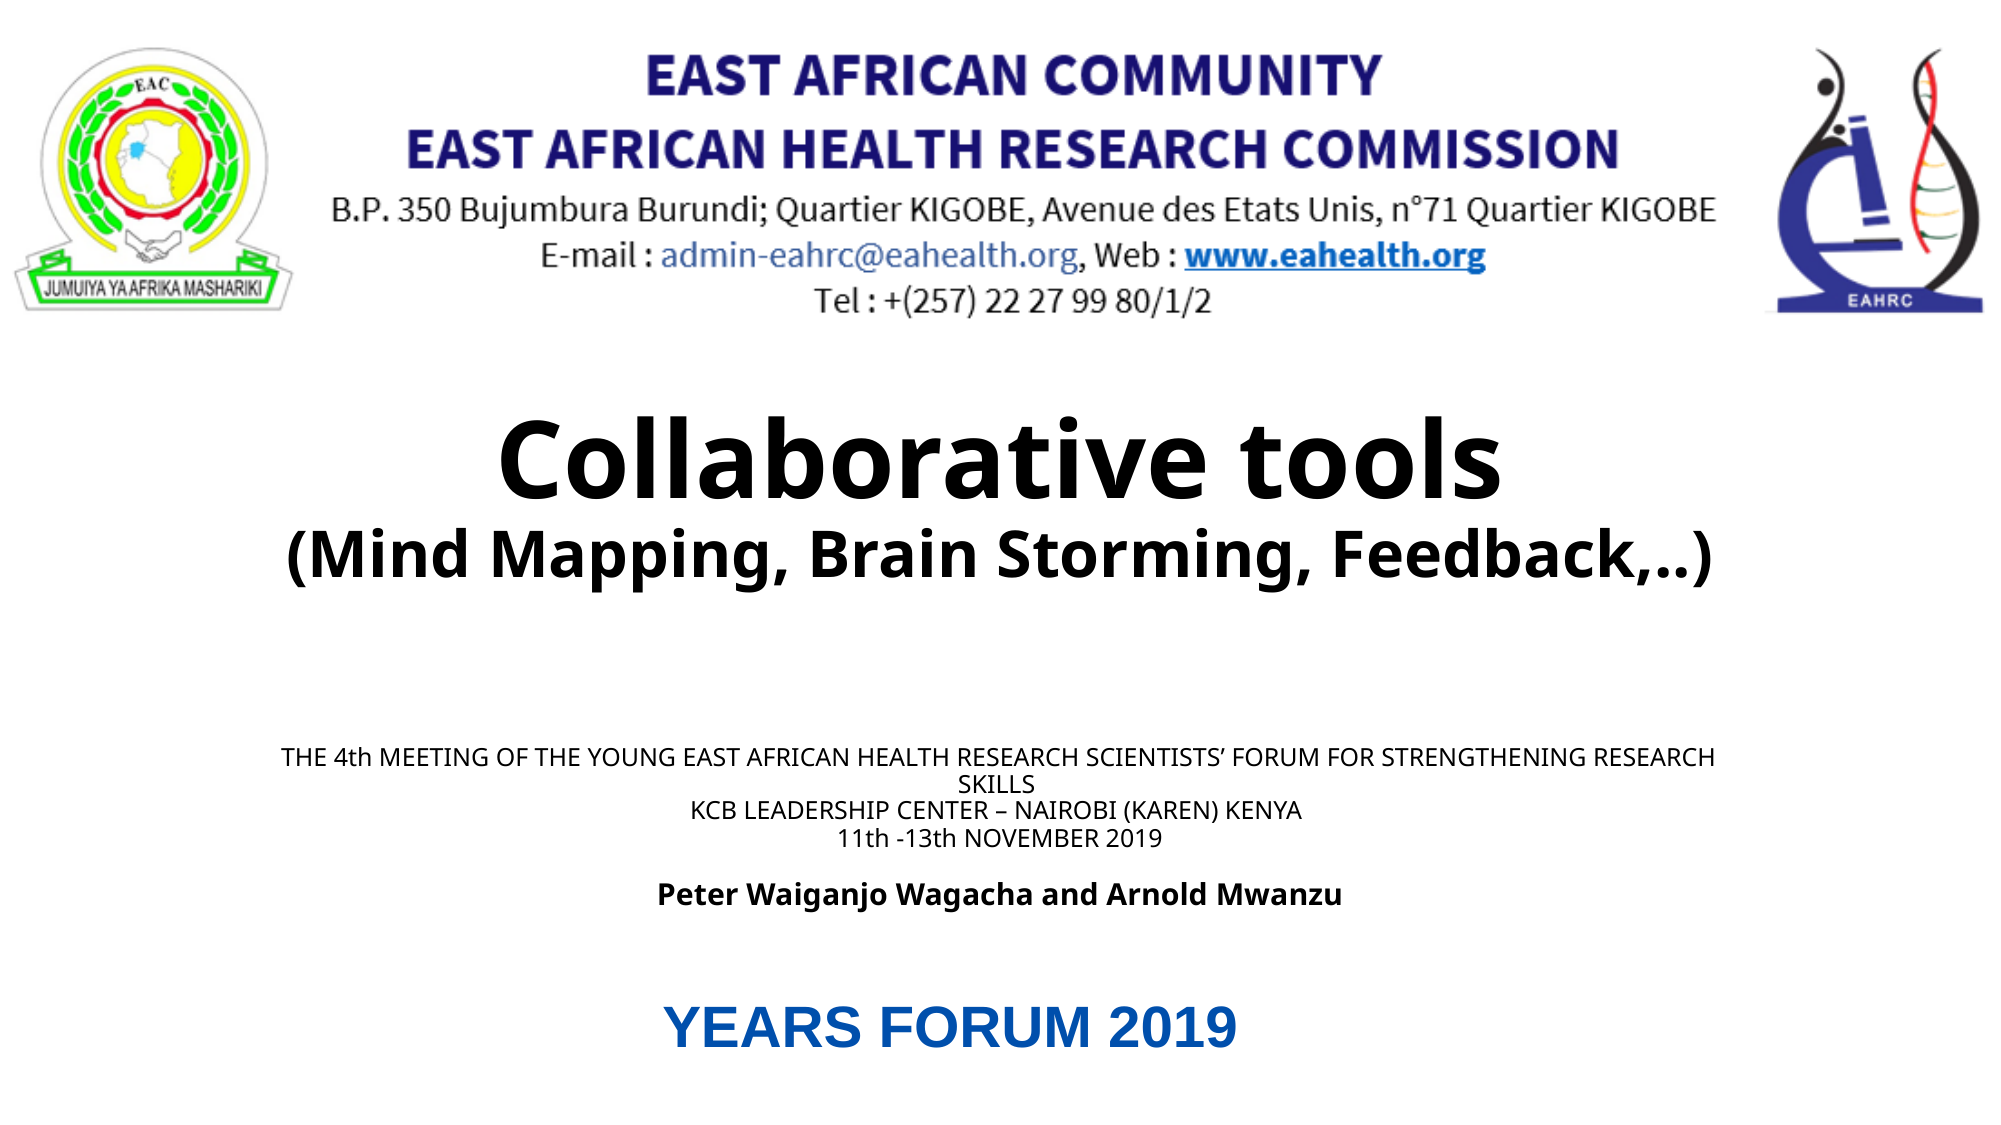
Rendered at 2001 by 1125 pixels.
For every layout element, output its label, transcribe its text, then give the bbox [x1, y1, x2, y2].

text_box YEARS FORUM 2019 [64, 922, 1836, 1125]
text_box THE 4th MEETING OF THE YOUNG EAST AFRICAN HEALTH RESEARCH SCIENTISTS’ FORUM FOR STRENGTHENING RESEARCH SKILLS KCB LEADERSHIP CENTER – NAIROBI (KAREN) KENYA 11th -13th NOVEMBER 2019 Peter Waiganjo Wagacha and Arnold Mwanzu [249, 737, 1750, 922]
title Collaborative tools (Mind Mapping, Brain Storming, Feedback,..) [249, 338, 1750, 599]
picture [6, 6, 1991, 322]
